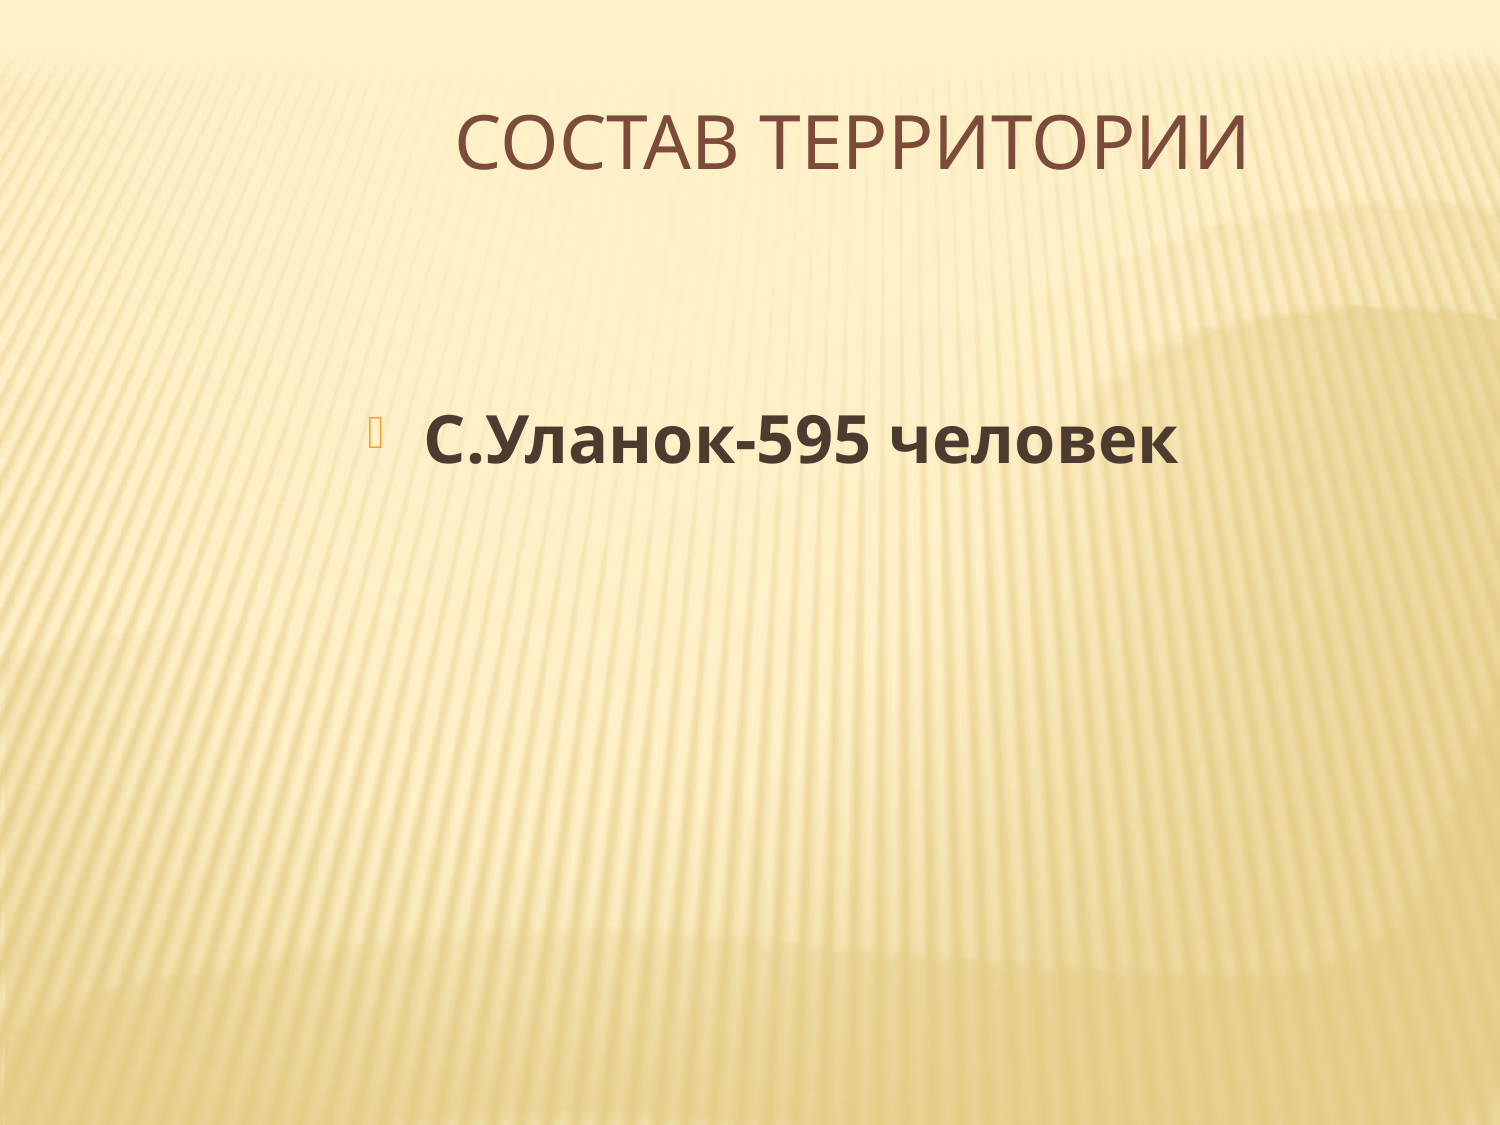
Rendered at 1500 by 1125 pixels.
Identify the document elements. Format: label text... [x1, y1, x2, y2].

title СОСТАВ ТЕРРИТОРИИ [225, 45, 1500, 234]
list С.Уланок-595 человек [210, 398, 1336, 762]
